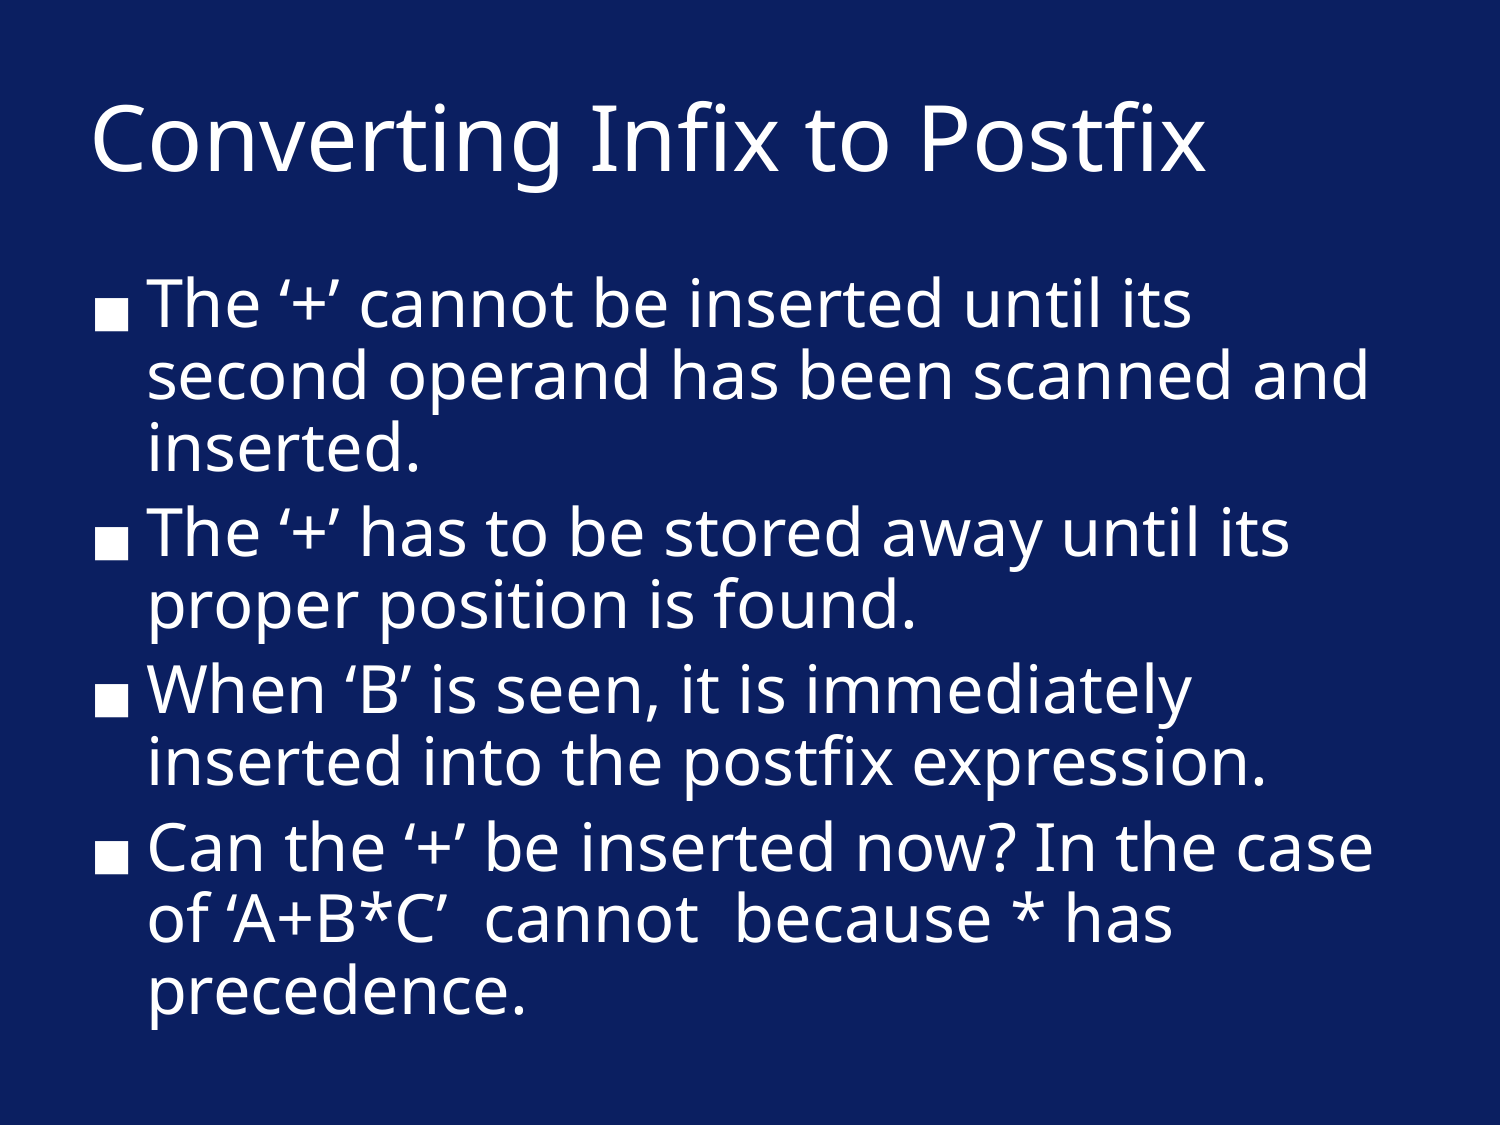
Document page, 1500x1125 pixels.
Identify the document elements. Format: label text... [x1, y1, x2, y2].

list The ‘+’ cannot be inserted until its second operand has been scanned and inserted. The ‘+’ has to be stored away until its proper position is found. When ‘B’ is seen, it is immediately inserted into the postfix expression. Can the ‘+’ be inserted now? In the case of ‘A+B*C’ cannot because * has precedence. [74, 262, 1425, 1013]
title Converting Infix to Postfix [74, 59, 1425, 210]
